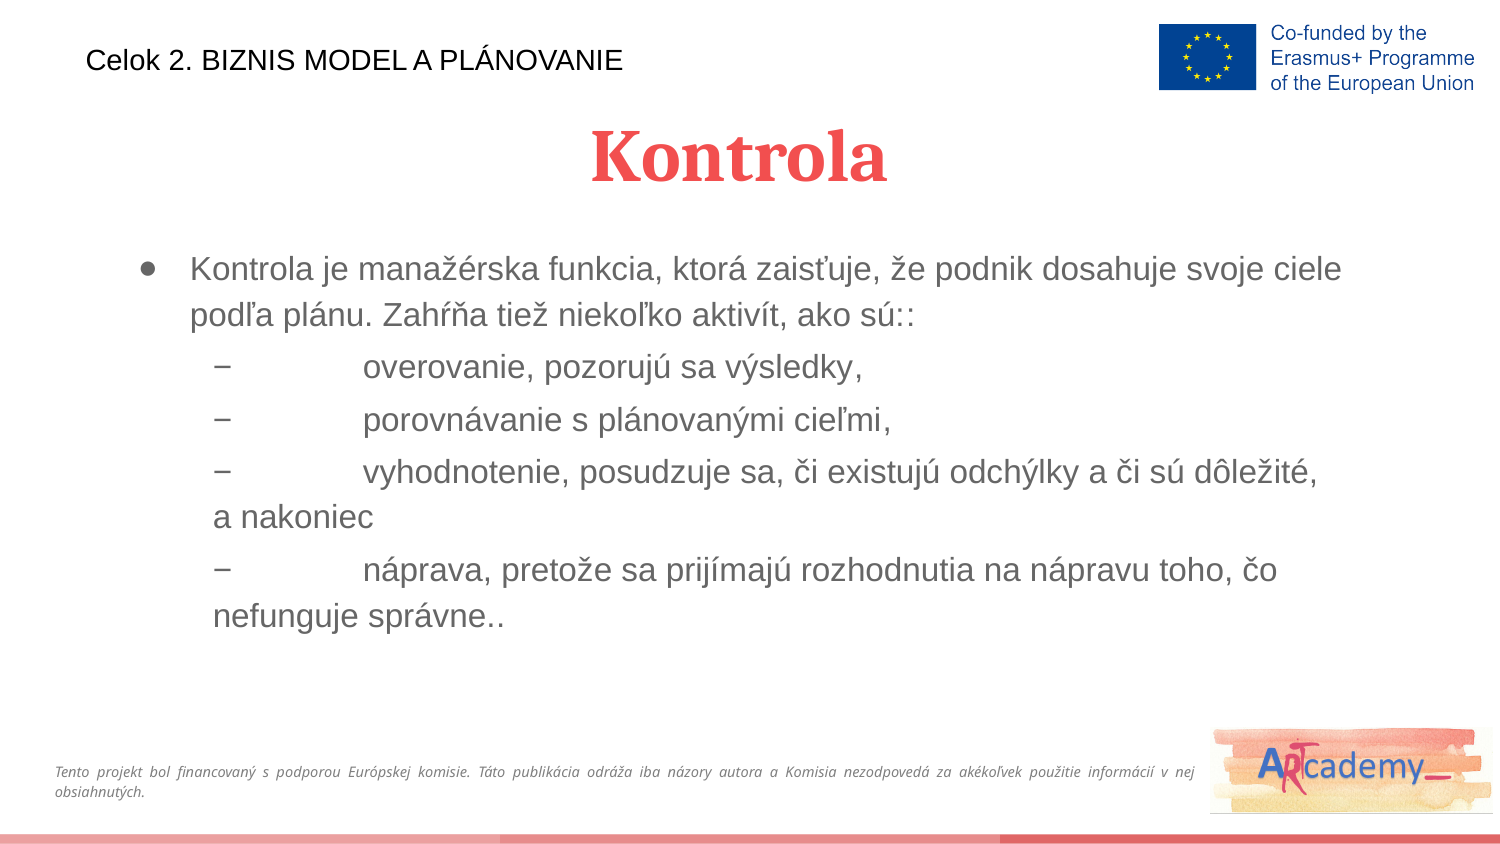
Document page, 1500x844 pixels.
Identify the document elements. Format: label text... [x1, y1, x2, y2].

picture [1158, 24, 1474, 94]
title Kontrola [9, 84, 1487, 212]
text_box Tento projekt bol financovaný s podporou Európskej komisie. Táto publikácia odráža iba názory autora a Komisia nezodpovedá za akékoľvek použitie informácií v nej obsiahnutých. [39, 754, 1205, 799]
list Kontrola je manažérska funkcia, ktorá zaisťuje, že podnik dosahuje svoje ciele podľa plánu. Zahŕňa tiež niekoľko aktivít, ako sú:: − overovanie, pozorujú sa výsledky, − porovnávanie s plánovanými cieľmi, − vyhodnotenie, posudzuje sa, či existujú odchýlky a či sú dôležité, a nakoniec − náprava, pretože sa prijímajú rozhodnutia na nápravu toho, čo nefunguje správne.. [99, 226, 1362, 739]
picture [1210, 709, 1493, 844]
text_box Celok 2. BIZNIS MODEL A PLÁNOVANIE [70, 33, 750, 84]
